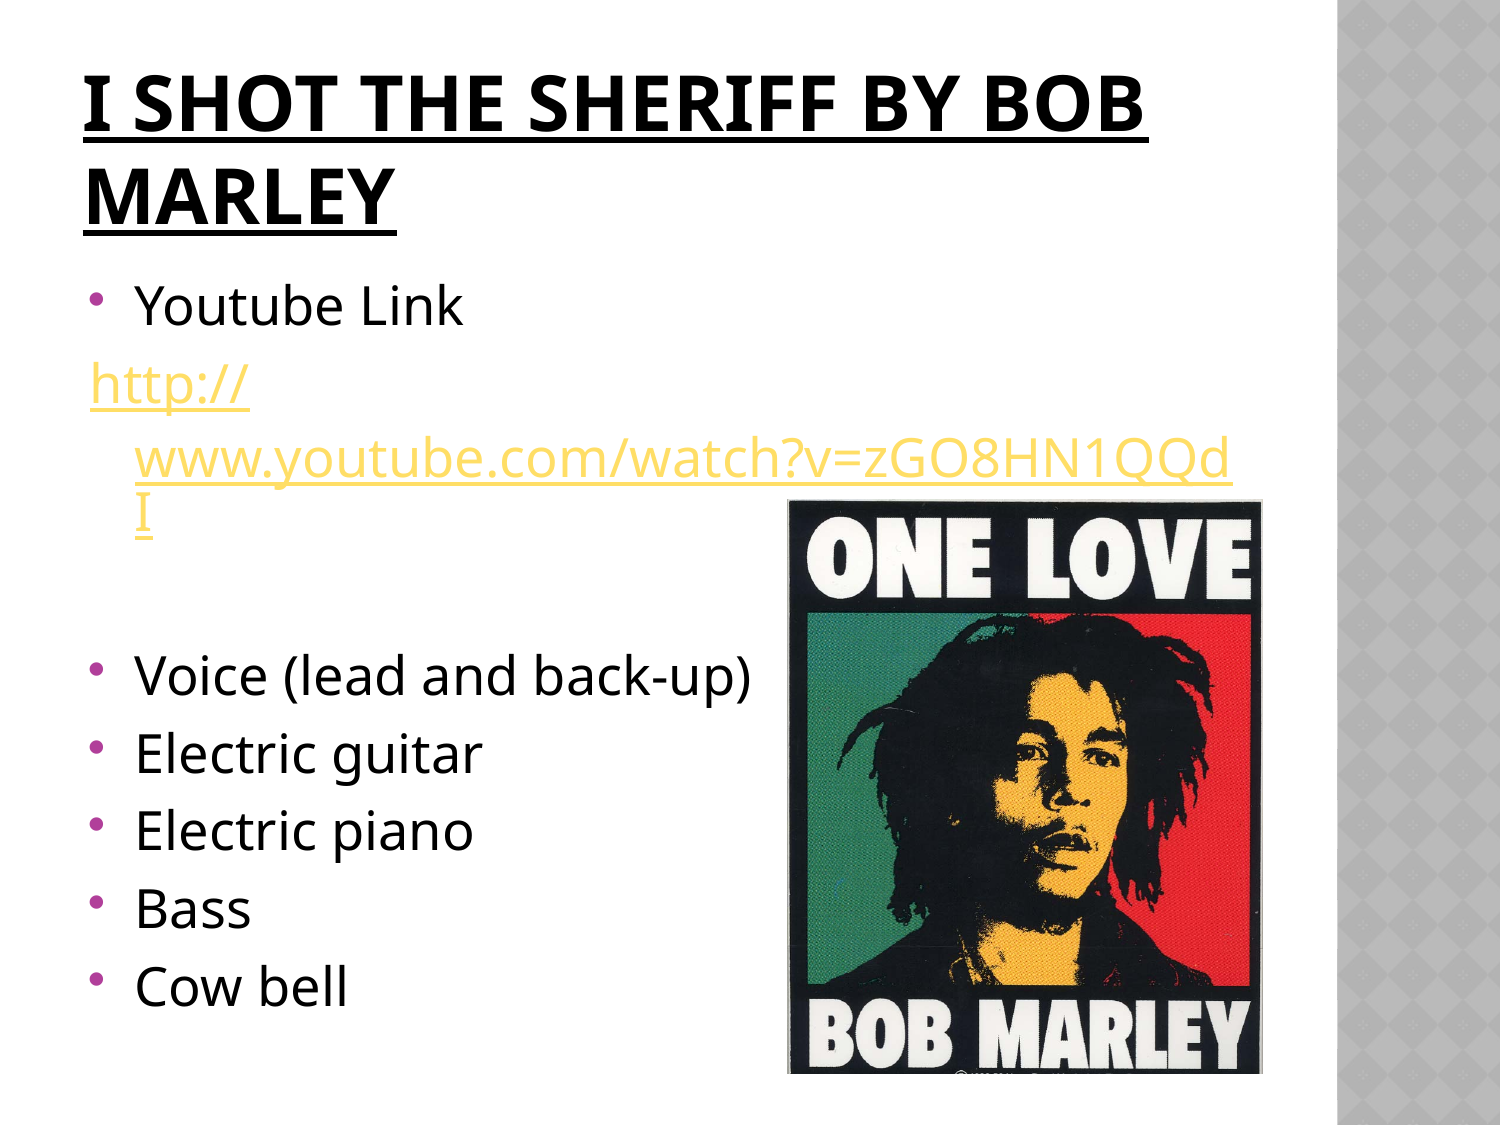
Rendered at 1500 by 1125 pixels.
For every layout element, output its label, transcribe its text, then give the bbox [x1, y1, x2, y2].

title I Shot the Sheriff by Bob Marley [75, 52, 1263, 240]
picture [787, 499, 1263, 1074]
list Youtube Link http://www.youtube.com/watch?v=zGO8HN1QQdI Voice (lead and back-up) Electric guitar Electric piano Bass Cow bell [75, 264, 1263, 1059]
